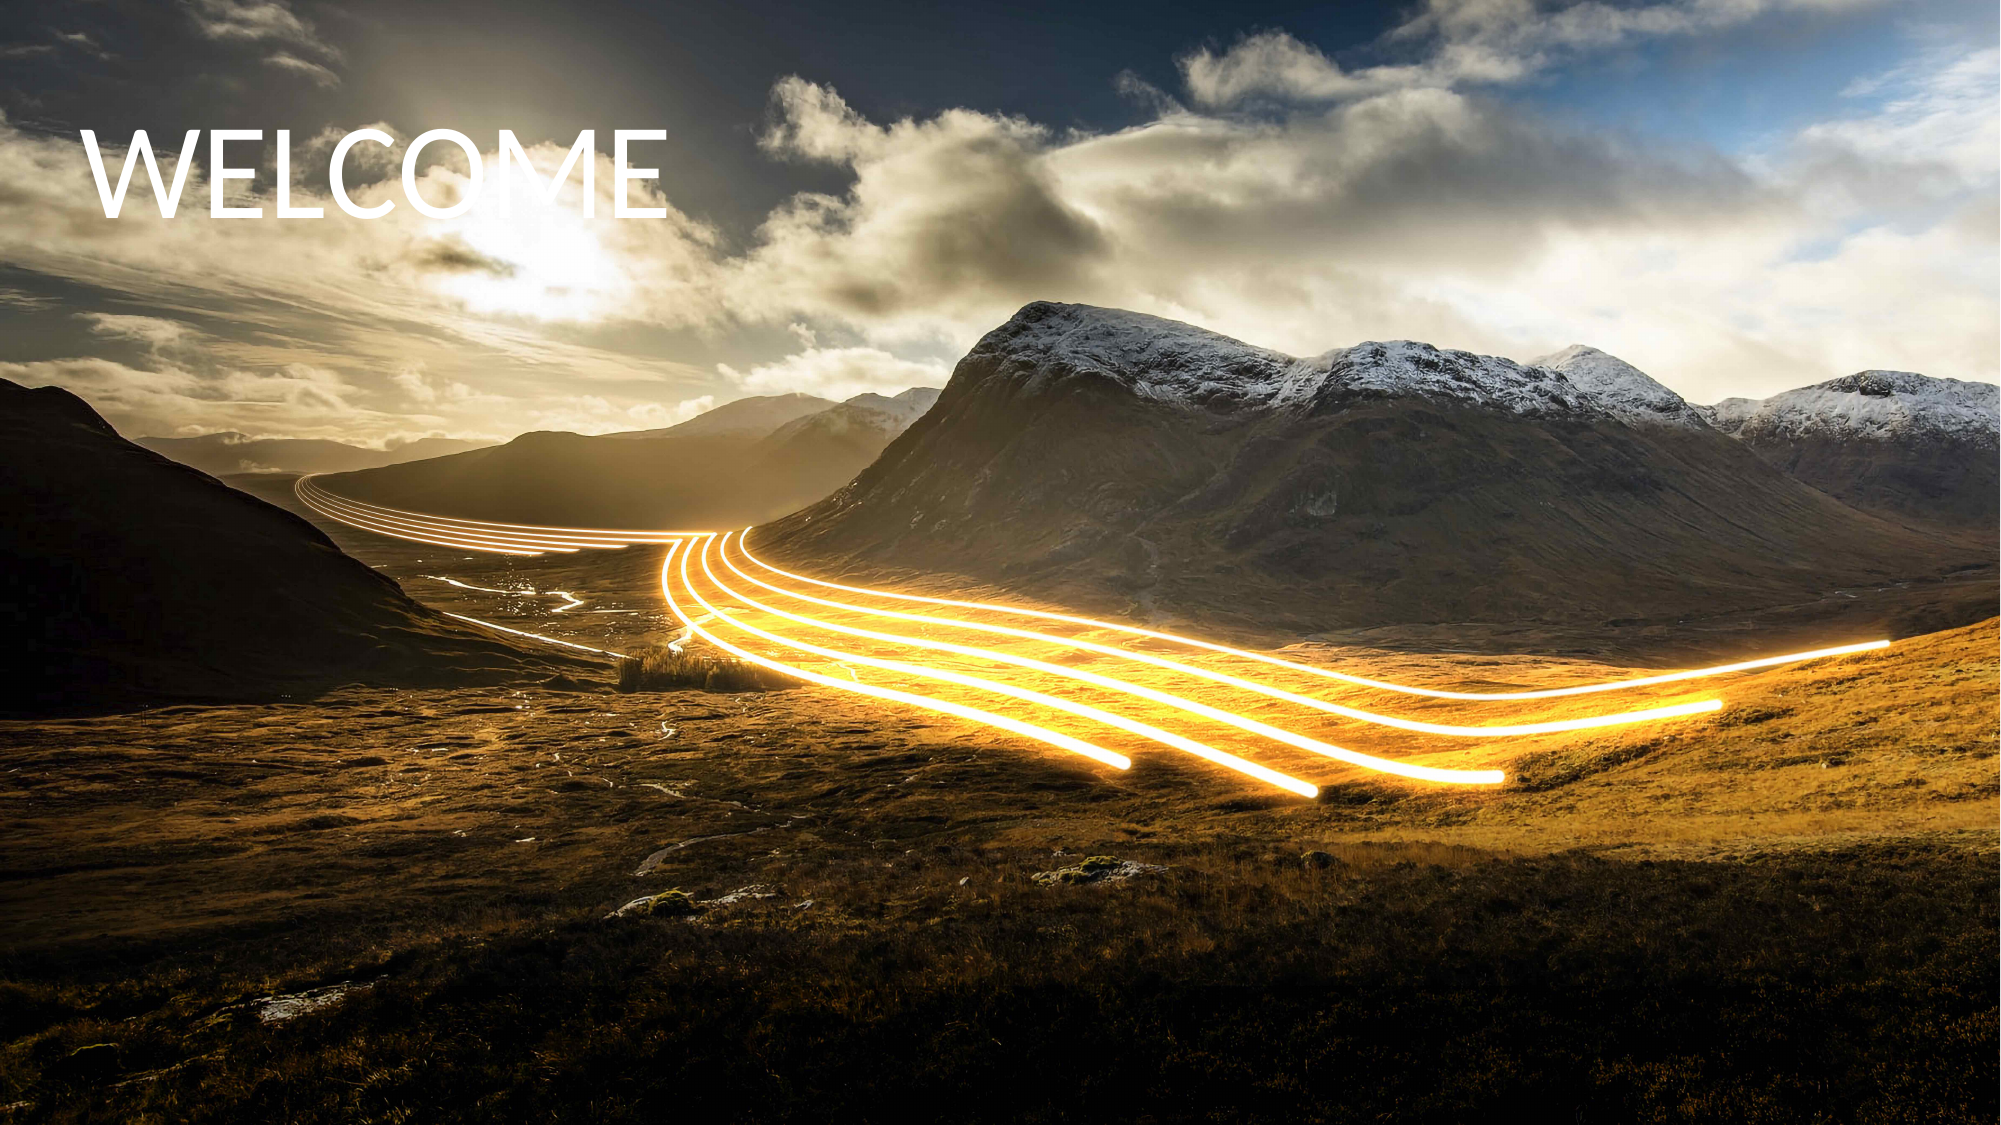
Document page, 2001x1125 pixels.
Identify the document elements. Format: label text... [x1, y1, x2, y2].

picture [0, 0, 2001, 1125]
list WELCOME [64, 92, 752, 259]
